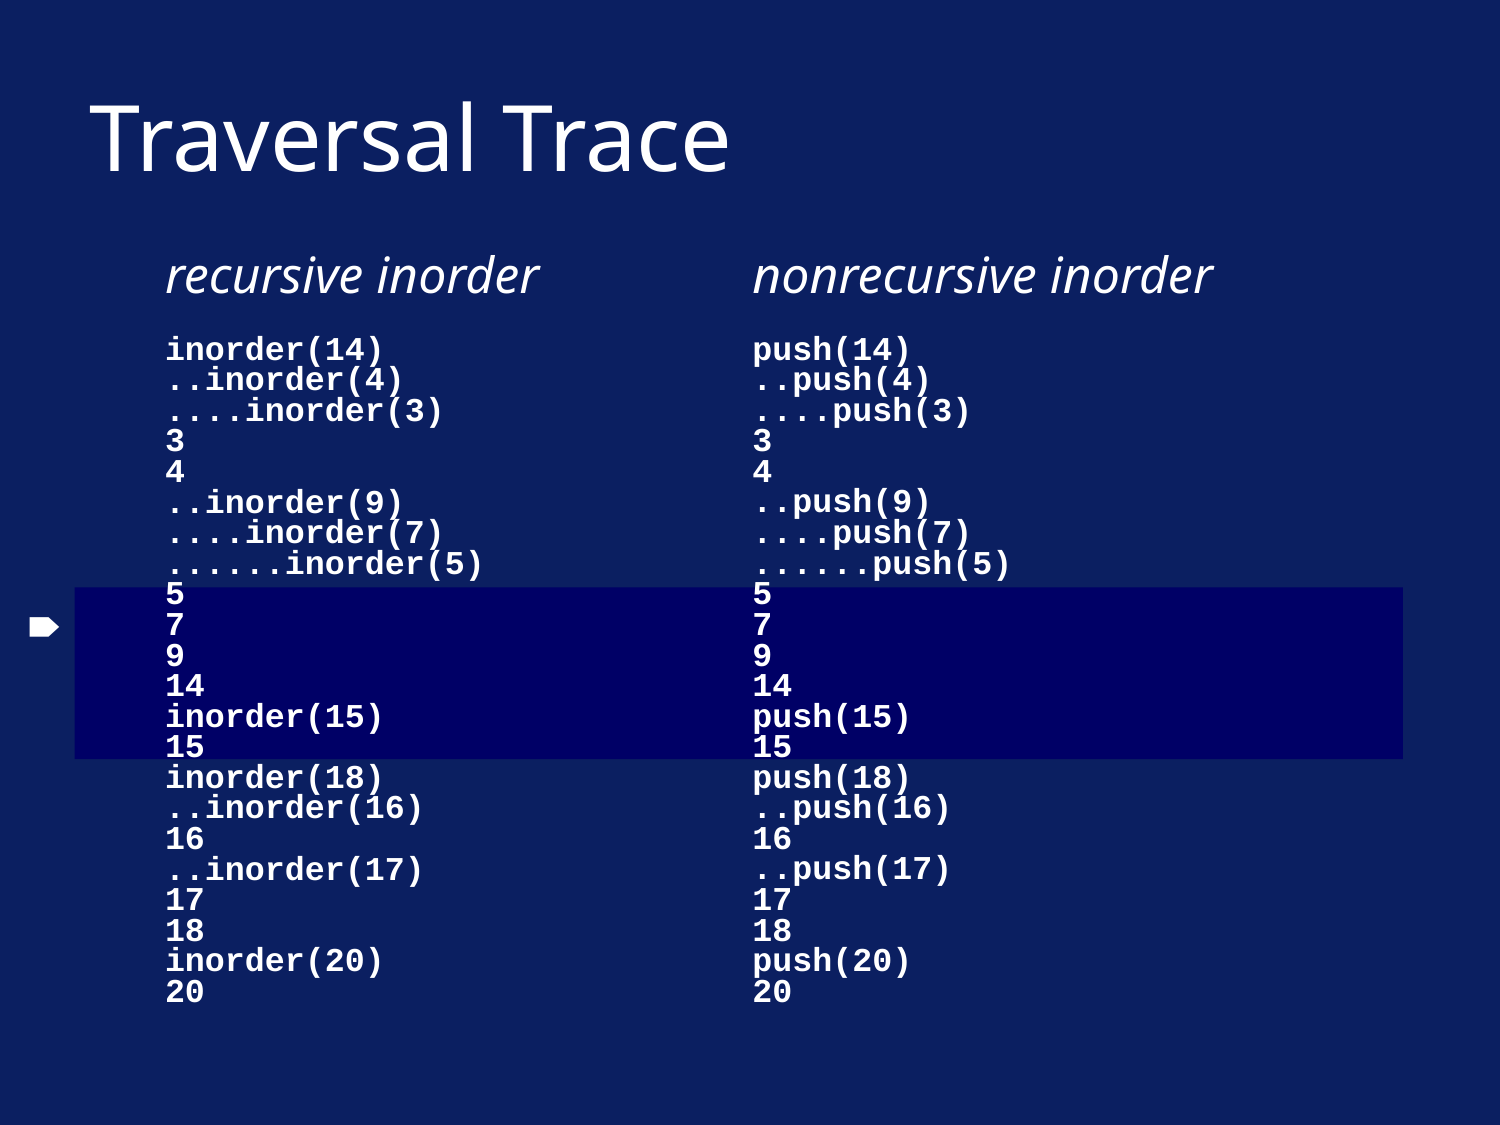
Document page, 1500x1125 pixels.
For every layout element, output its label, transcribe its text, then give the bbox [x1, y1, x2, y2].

text_box nonrecursive inorder push(14) ..push(4) ....push(3) 3 4 ..push(9) ....push(7) ......push(5) 5 7 9 14 push(15) 15 push(18) ..push(16) 16 ..push(17) 17 18 push(20) 20 [737, 236, 1376, 585]
list recursive inorder inorder(14) ..inorder(4) ....inorder(3) 3 4 ..inorder(9) ....inorder(7) ......inorder(5) 5 7 9 14 inorder(15) 15 inorder(18) ..inorder(16) 16 ..inorder(17) 17 18 inorder(20) 20 [150, 236, 700, 585]
list recursive inorder inorder(14) ..inorder(4) ....inorder(3) 3 4 ..inorder(9) ....inorder(7) ......inorder(5) 5 7 9 14 inorder(15) 15 inorder(18) ..inorder(16) 16 ..inorder(17) 17 18 inorder(20) 20 [150, 768, 700, 1088]
title Traversal Trace [74, 59, 1425, 210]
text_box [12, 587, 1404, 760]
text_box nonrecursive inorder push(14) ..push(4) ....push(3) 3 4 ..push(9) ....push(7) ......push(5) 5 7 9 14 push(15) 15 push(18) ..push(16) 16 ..push(17) 17 18 push(20) 20 [737, 768, 1376, 1062]
